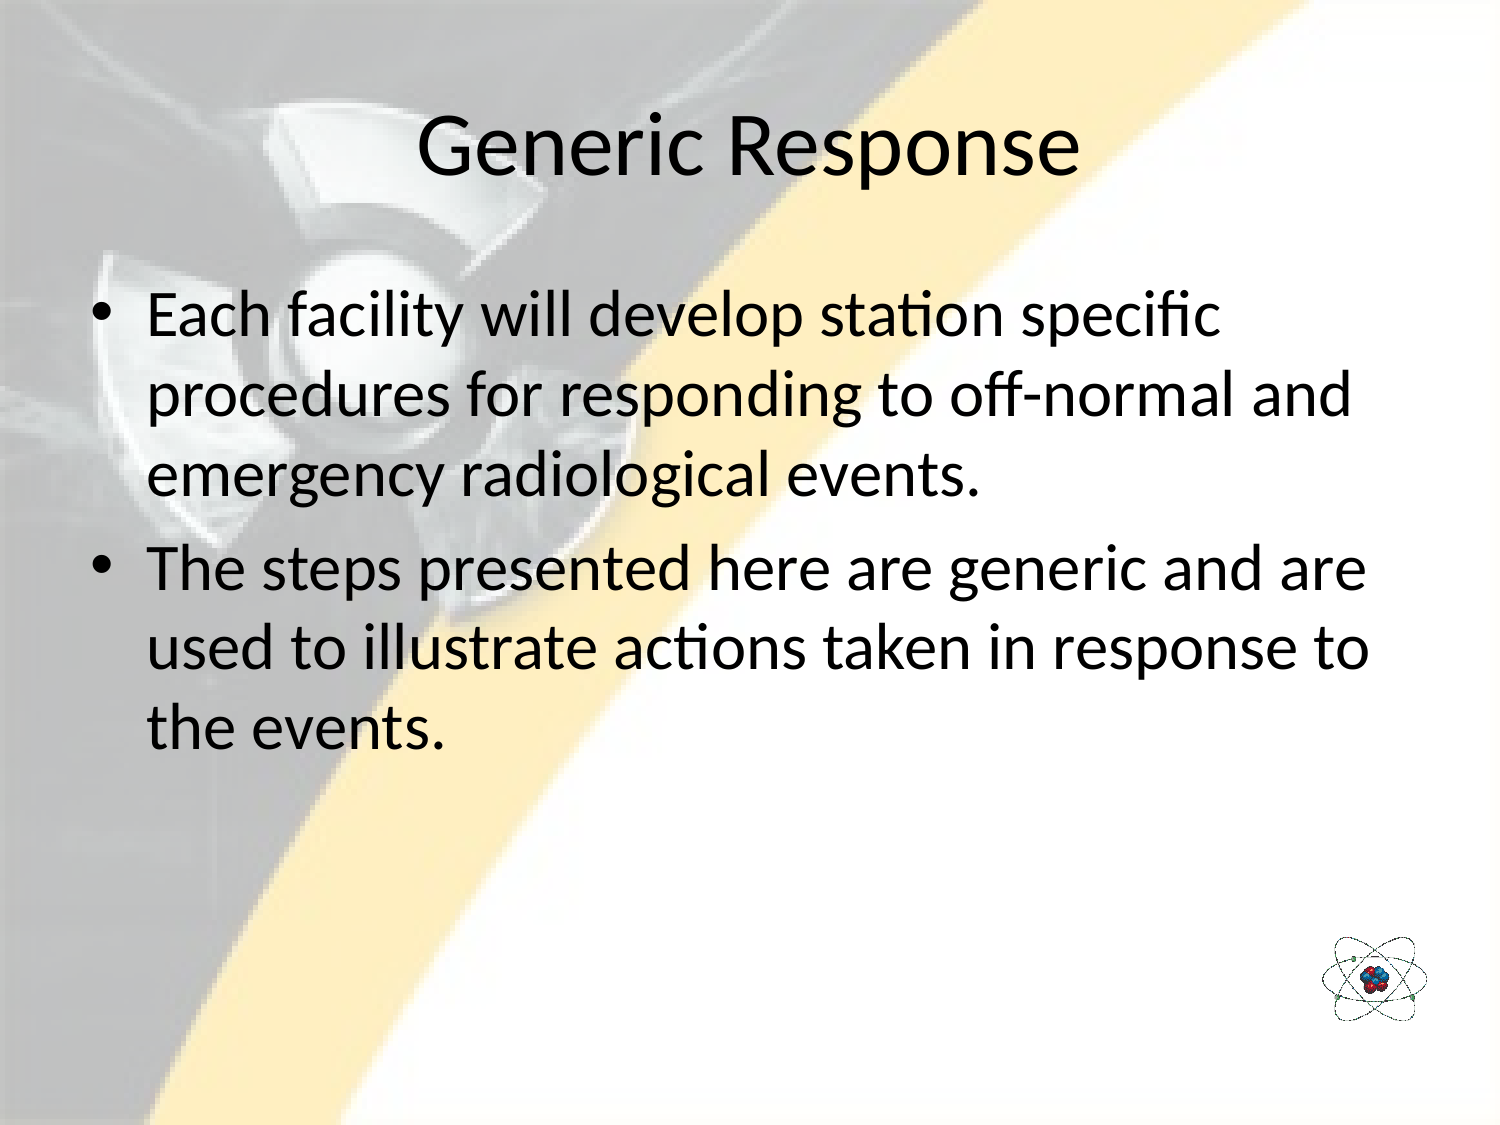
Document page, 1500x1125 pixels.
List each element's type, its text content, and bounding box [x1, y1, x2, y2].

list Each facility will develop station specific procedures for responding to off-normal and emergency radiological events. The steps presented here are generic and are used to illustrate actions taken in response to the events. [75, 262, 1425, 1005]
title Generic Response [75, 45, 1425, 233]
picture [1322, 937, 1427, 1021]
